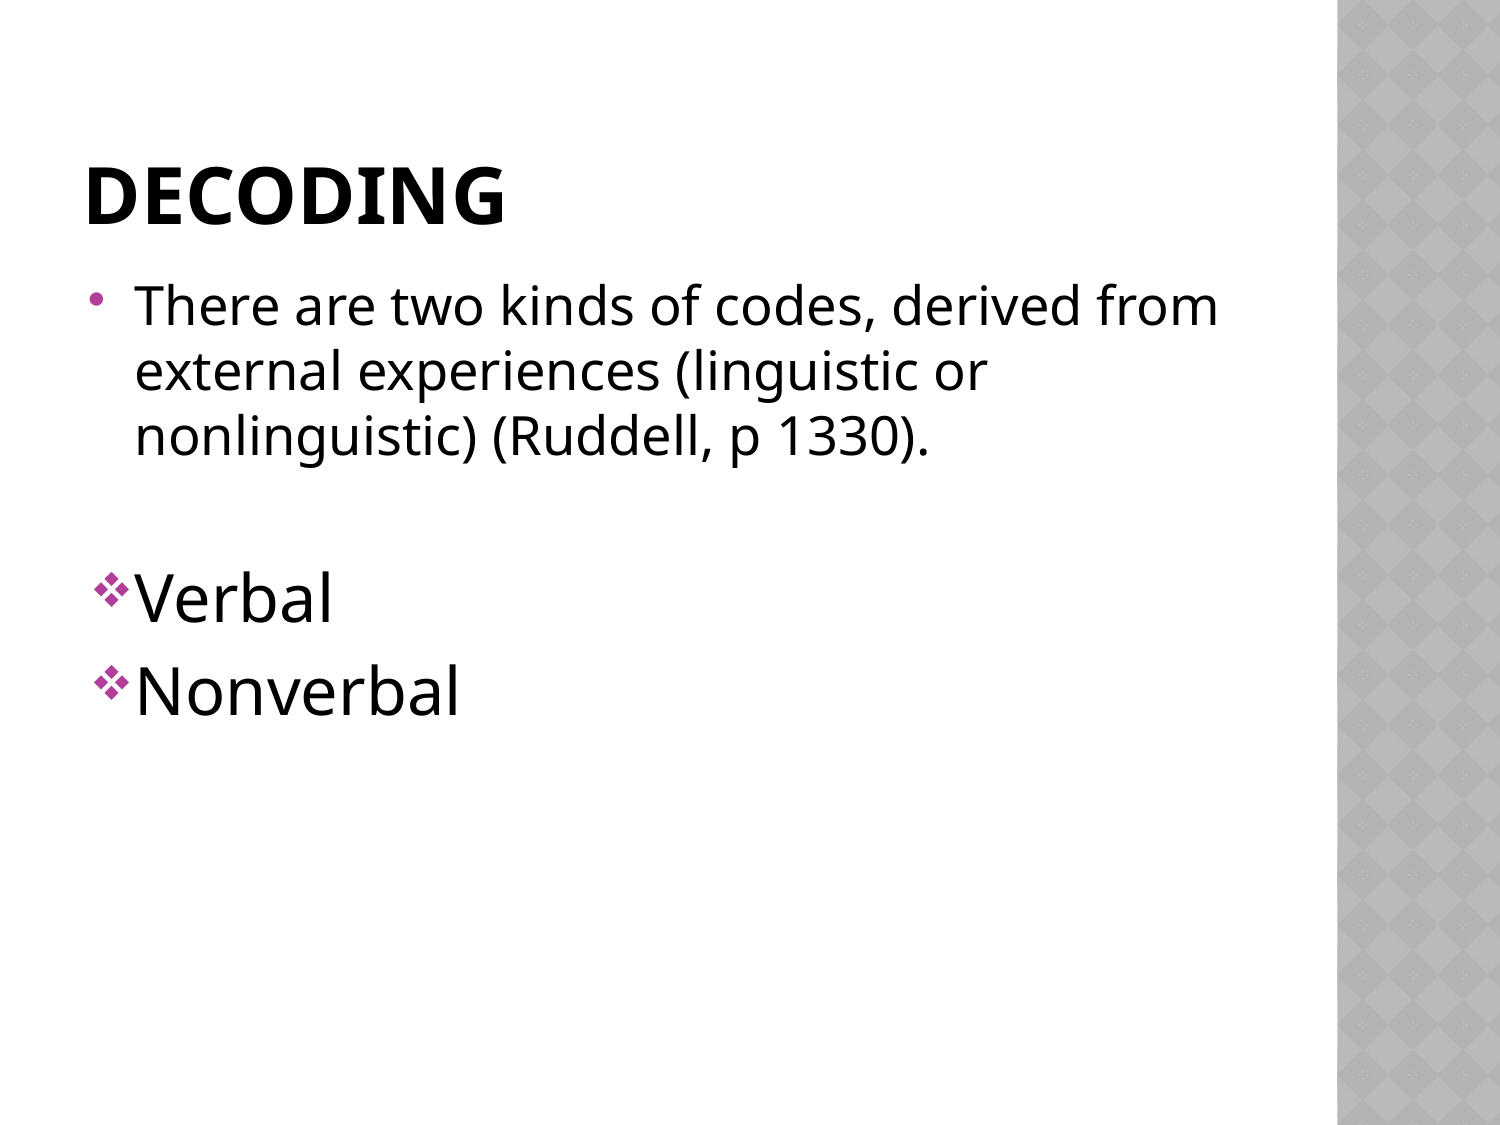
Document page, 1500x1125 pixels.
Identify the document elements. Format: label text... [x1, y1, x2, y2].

title Decoding [75, 52, 1263, 240]
list There are two kinds of codes, derived from external experiences (linguistic or nonlinguistic) (Ruddell, p 1330). Verbal Nonverbal [75, 264, 1263, 1059]
